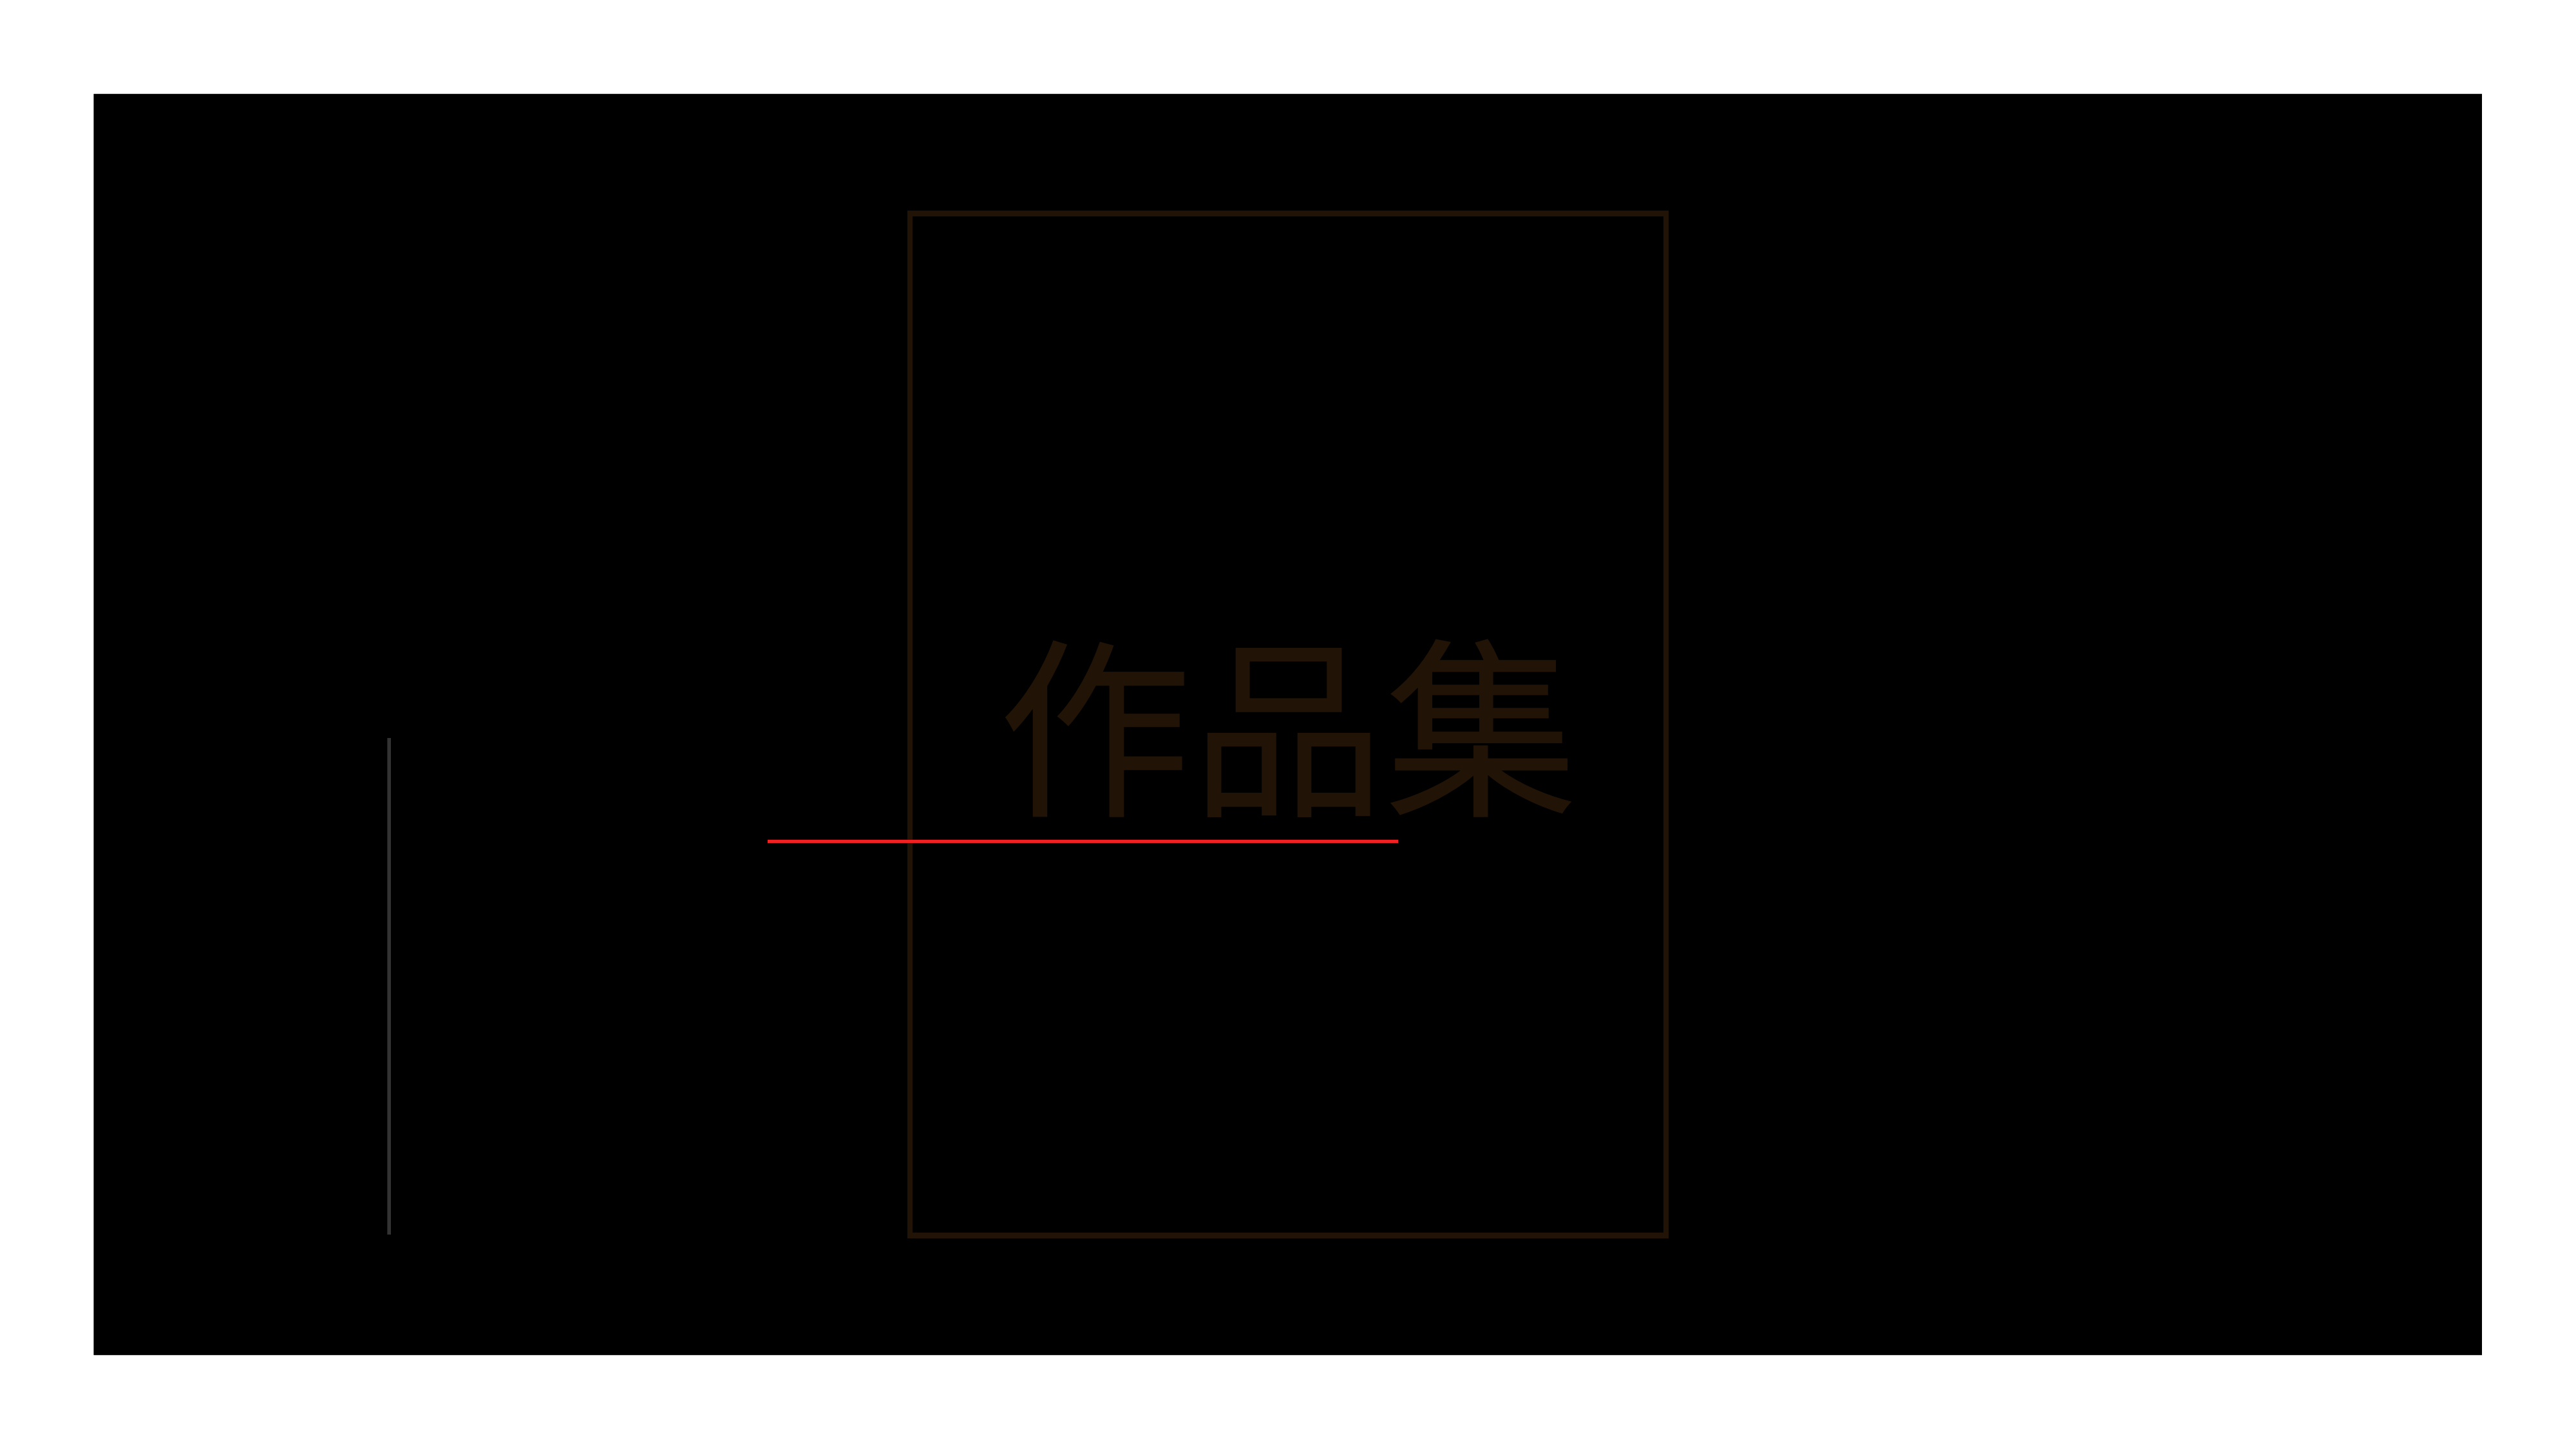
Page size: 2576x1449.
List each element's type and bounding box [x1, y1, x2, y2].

picture [93, 93, 2483, 1356]
